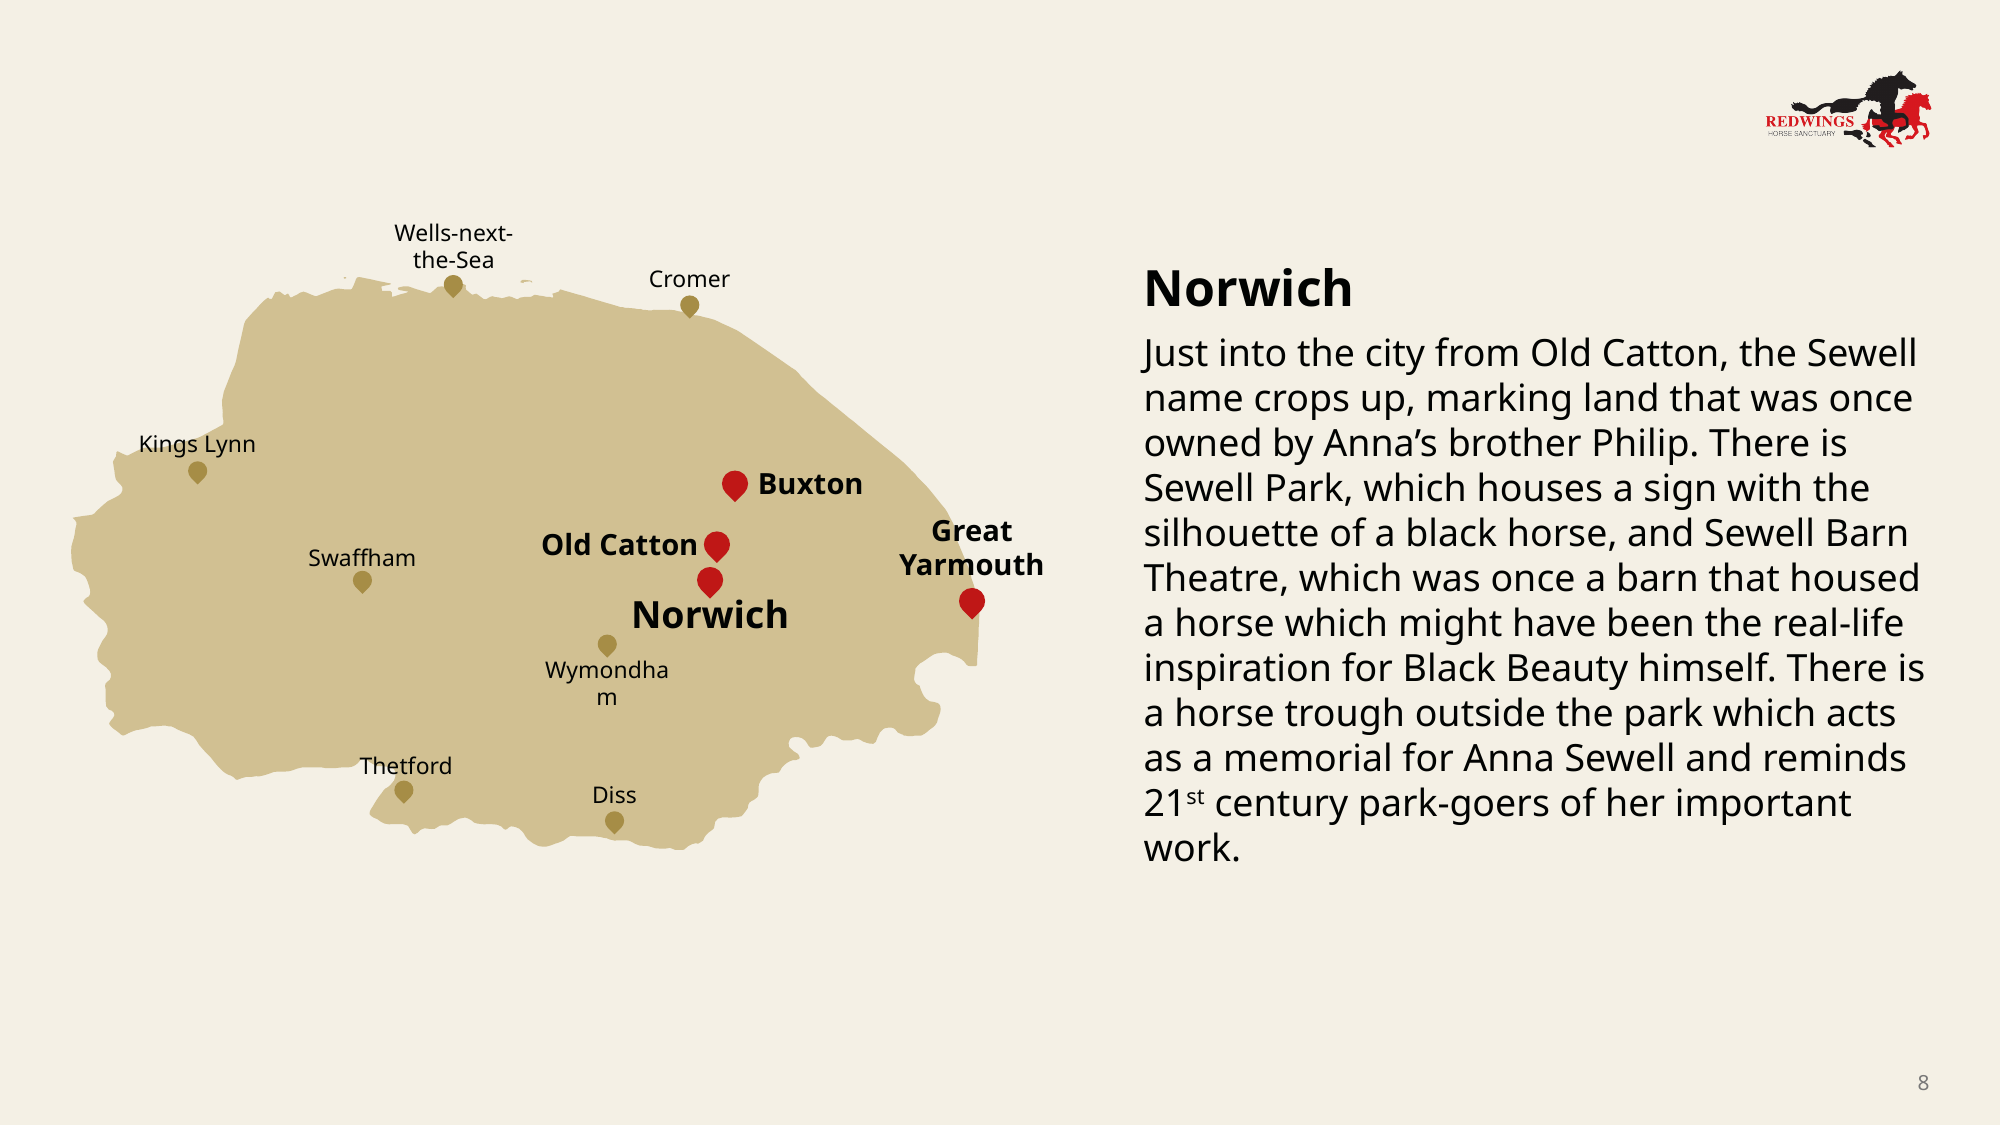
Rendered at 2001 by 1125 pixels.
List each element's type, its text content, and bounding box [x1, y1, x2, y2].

slide_number 8 [1801, 1071, 1930, 1097]
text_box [640, 263, 739, 320]
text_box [539, 634, 675, 684]
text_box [354, 750, 459, 805]
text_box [385, 218, 523, 299]
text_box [621, 566, 799, 637]
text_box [70, 276, 981, 851]
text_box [580, 780, 649, 835]
text_box Norwich Just into the city from Old Catton, the Sewell name crops up, marking land that was once owned by Anna’s brother Philip. There is Sewell Park, which houses a sign with the silhouette of a black horse, and Sewell Barn Theatre, which was once a barn that housed a horse which might have been the real-life inspiration for Black Beauty himself. There is a horse trough outside the park which acts as a memorial for Anna Sewell and reminds 21st century park-goers of her important work. [1143, 256, 1929, 869]
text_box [129, 429, 266, 485]
text_box Great Yarmouth [981, 511, 1060, 582]
picture [1758, 68, 1938, 149]
text_box [981, 591, 986, 611]
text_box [294, 542, 430, 595]
